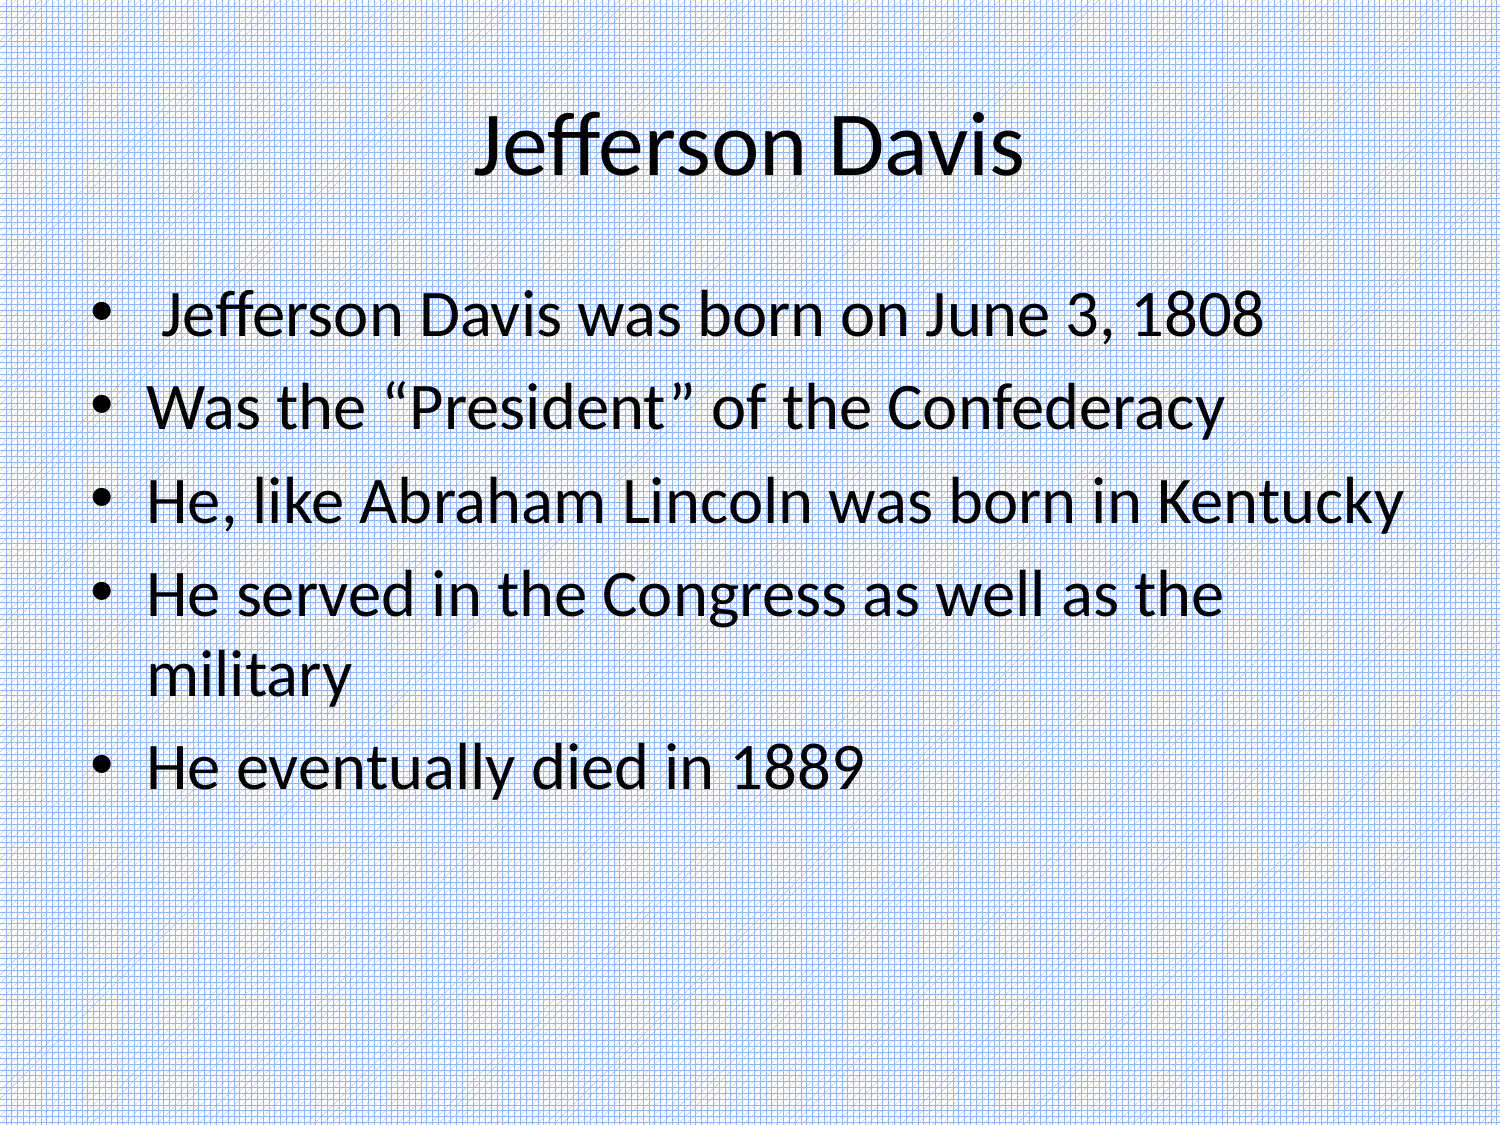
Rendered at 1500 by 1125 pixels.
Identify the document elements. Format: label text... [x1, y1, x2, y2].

list Jefferson Davis was born on June 3, 1808 Was the “President” of the Confederacy He, like Abraham Lincoln was born in Kentucky He served in the Congress as well as the military He eventually died in 1889 [75, 262, 1425, 1005]
title Jefferson Davis [75, 45, 1425, 233]
